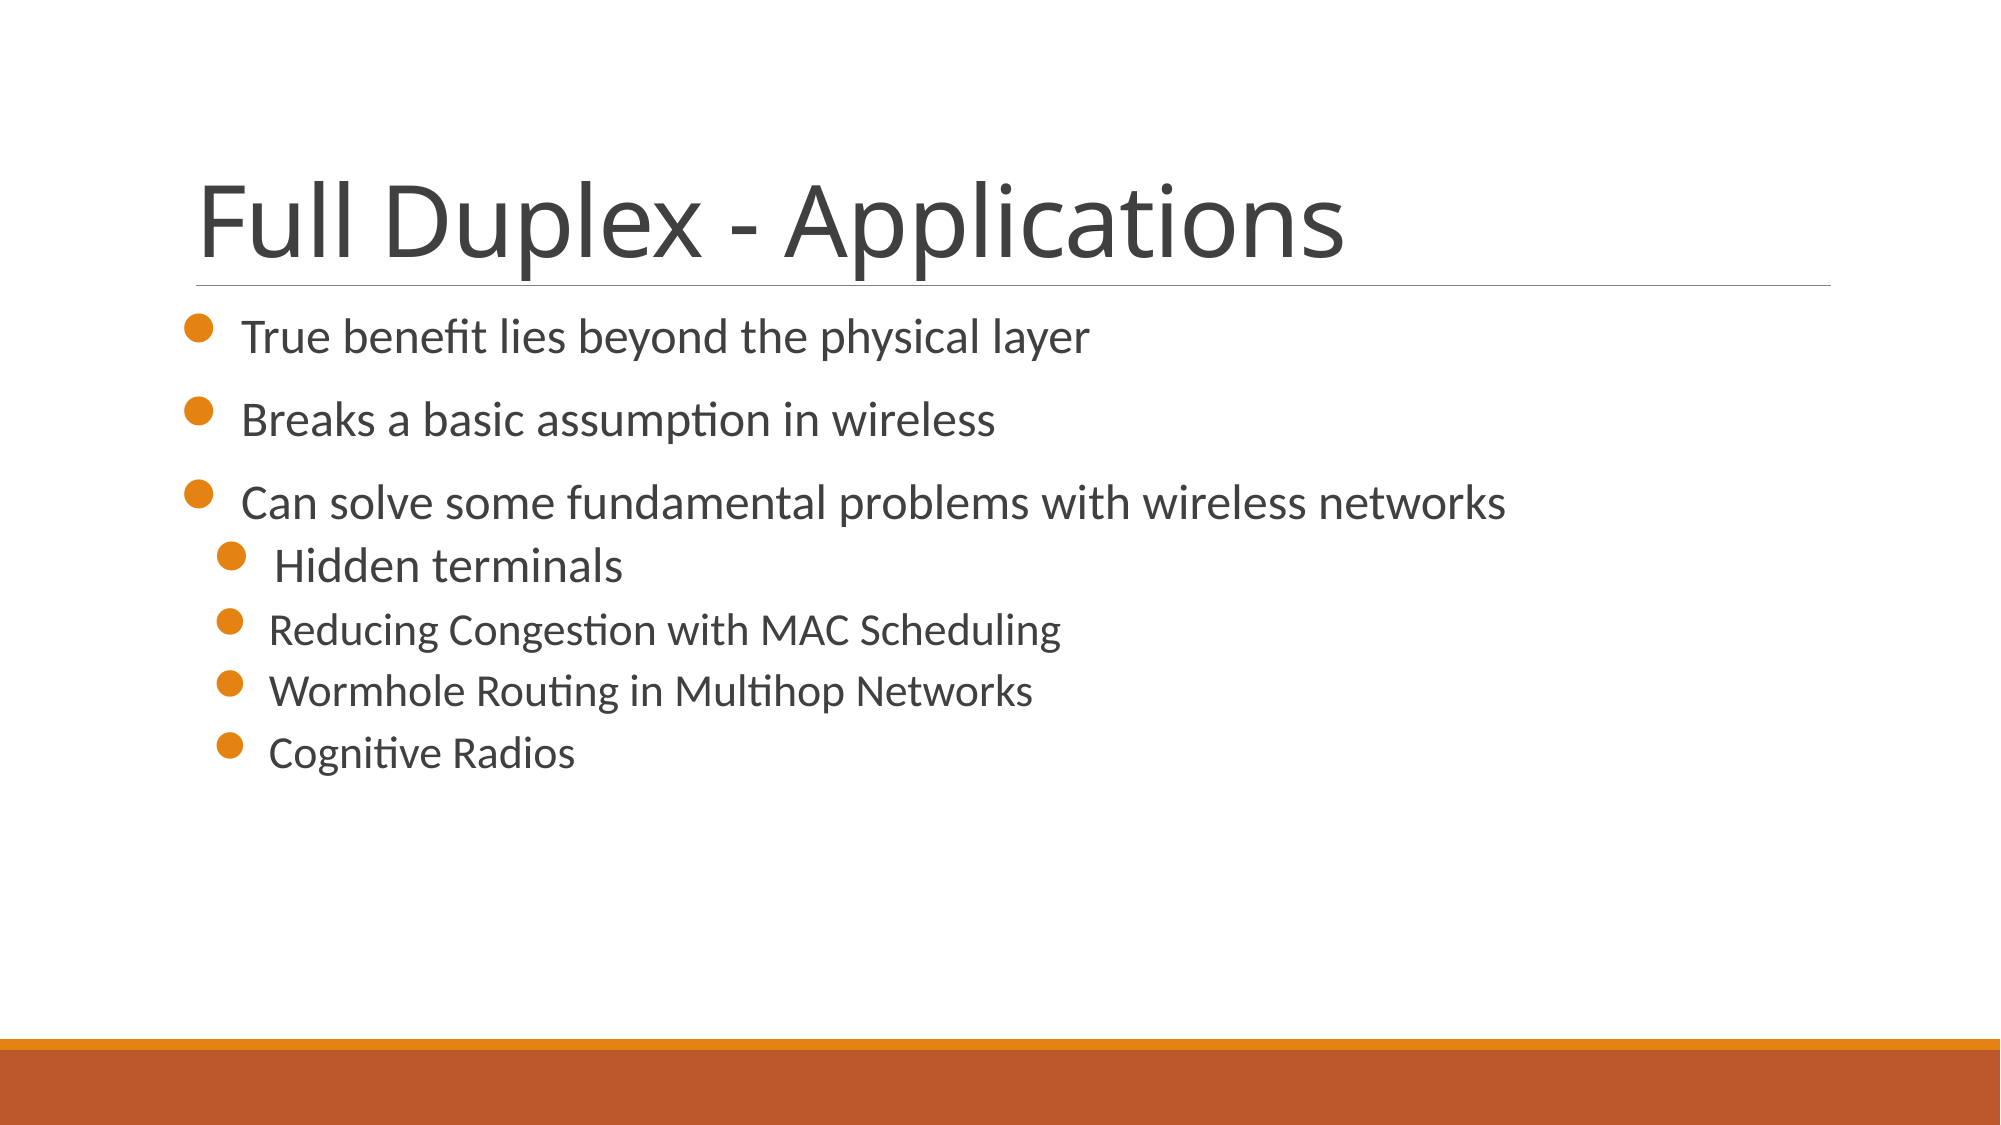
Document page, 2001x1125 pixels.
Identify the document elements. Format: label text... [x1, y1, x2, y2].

title Full Duplex - Applications [180, 47, 1830, 285]
list True benefit lies beyond the physical layer Breaks a basic assumption in wireless Can solve some fundamental problems with wireless networks Hidden terminals Reducing Congestion with MAC Scheduling Wormhole Routing in Multihop Networks Cognitive Radios [180, 302, 1830, 963]
